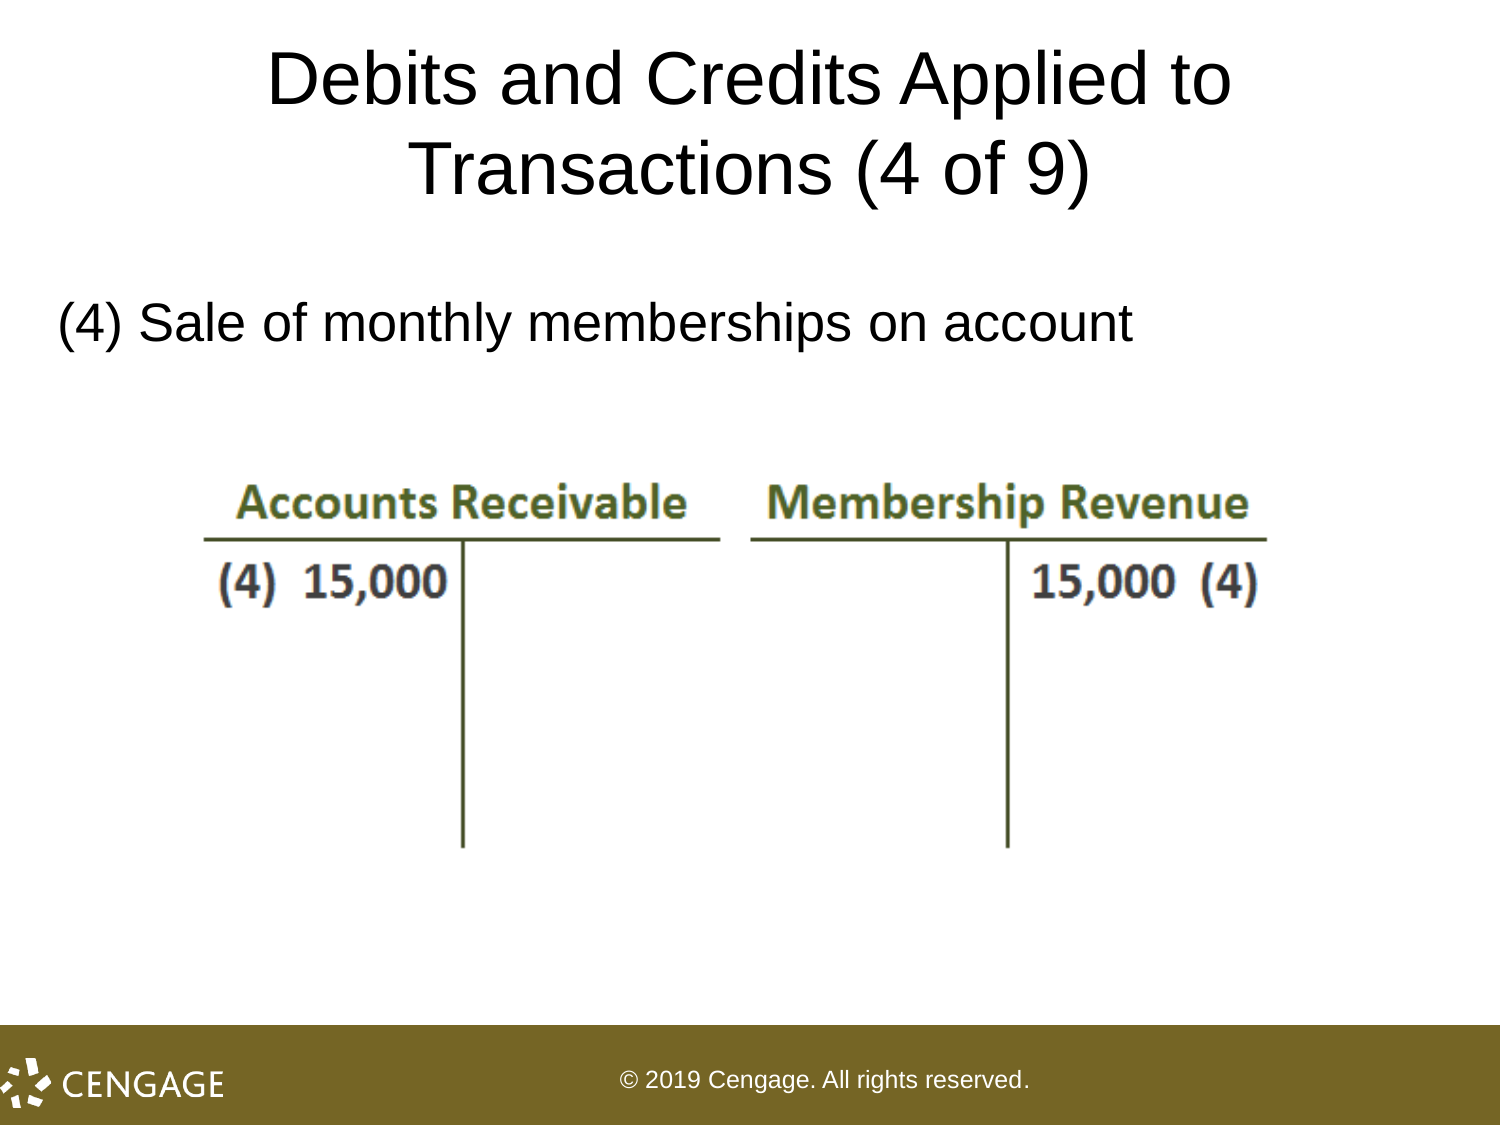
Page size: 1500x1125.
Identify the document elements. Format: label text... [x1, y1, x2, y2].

title Debits and Credits Applied to Transactions (4 of 9) [91, 36, 1410, 202]
list (4) Sale of monthly memberships on account [42, 272, 1452, 379]
picture [191, 470, 1309, 893]
picture [0, 1058, 223, 1108]
